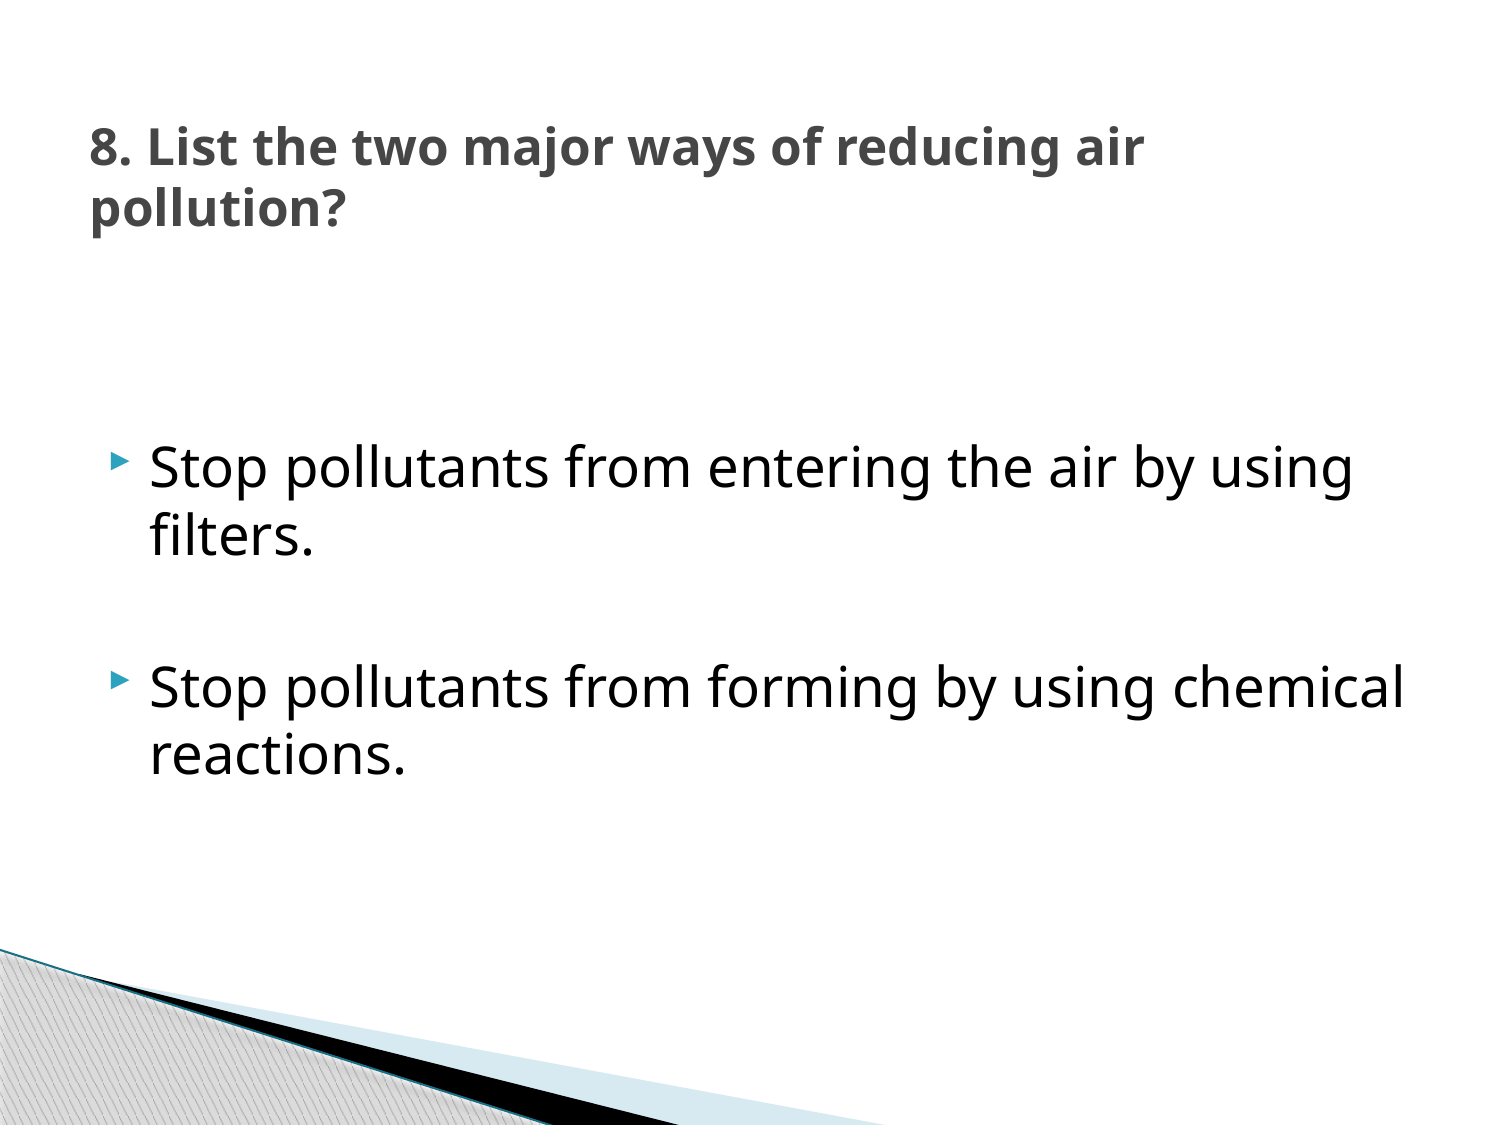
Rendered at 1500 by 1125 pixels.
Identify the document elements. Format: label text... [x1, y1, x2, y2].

list Stop pollutants from entering the air by using filters. Stop pollutants from forming by using chemical reactions. [75, 424, 1425, 986]
title 8. List the two major ways of reducing air pollution? [75, 43, 1425, 370]
